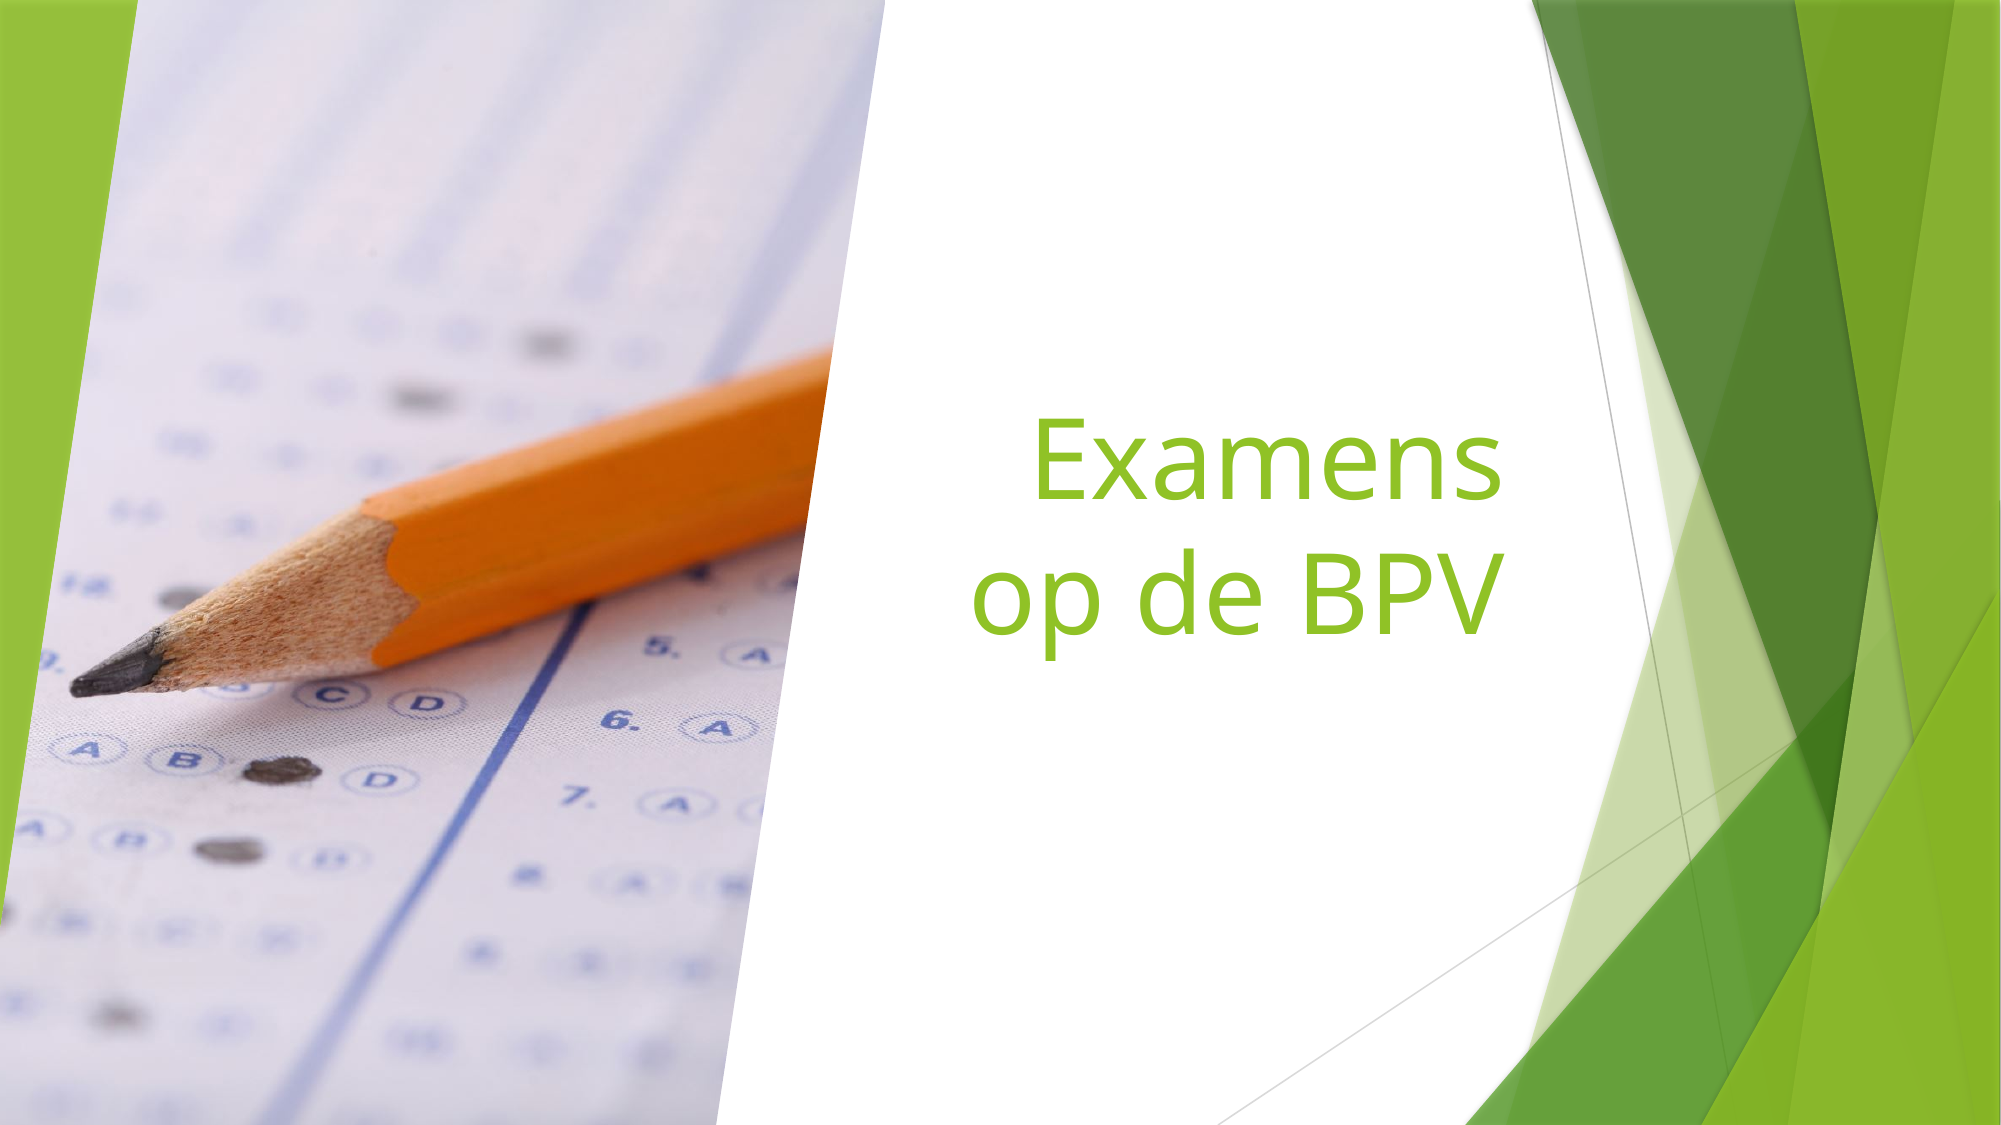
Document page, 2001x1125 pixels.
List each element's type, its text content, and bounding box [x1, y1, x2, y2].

picture [0, 0, 886, 1125]
title Examens op de BPV [890, 275, 1521, 665]
